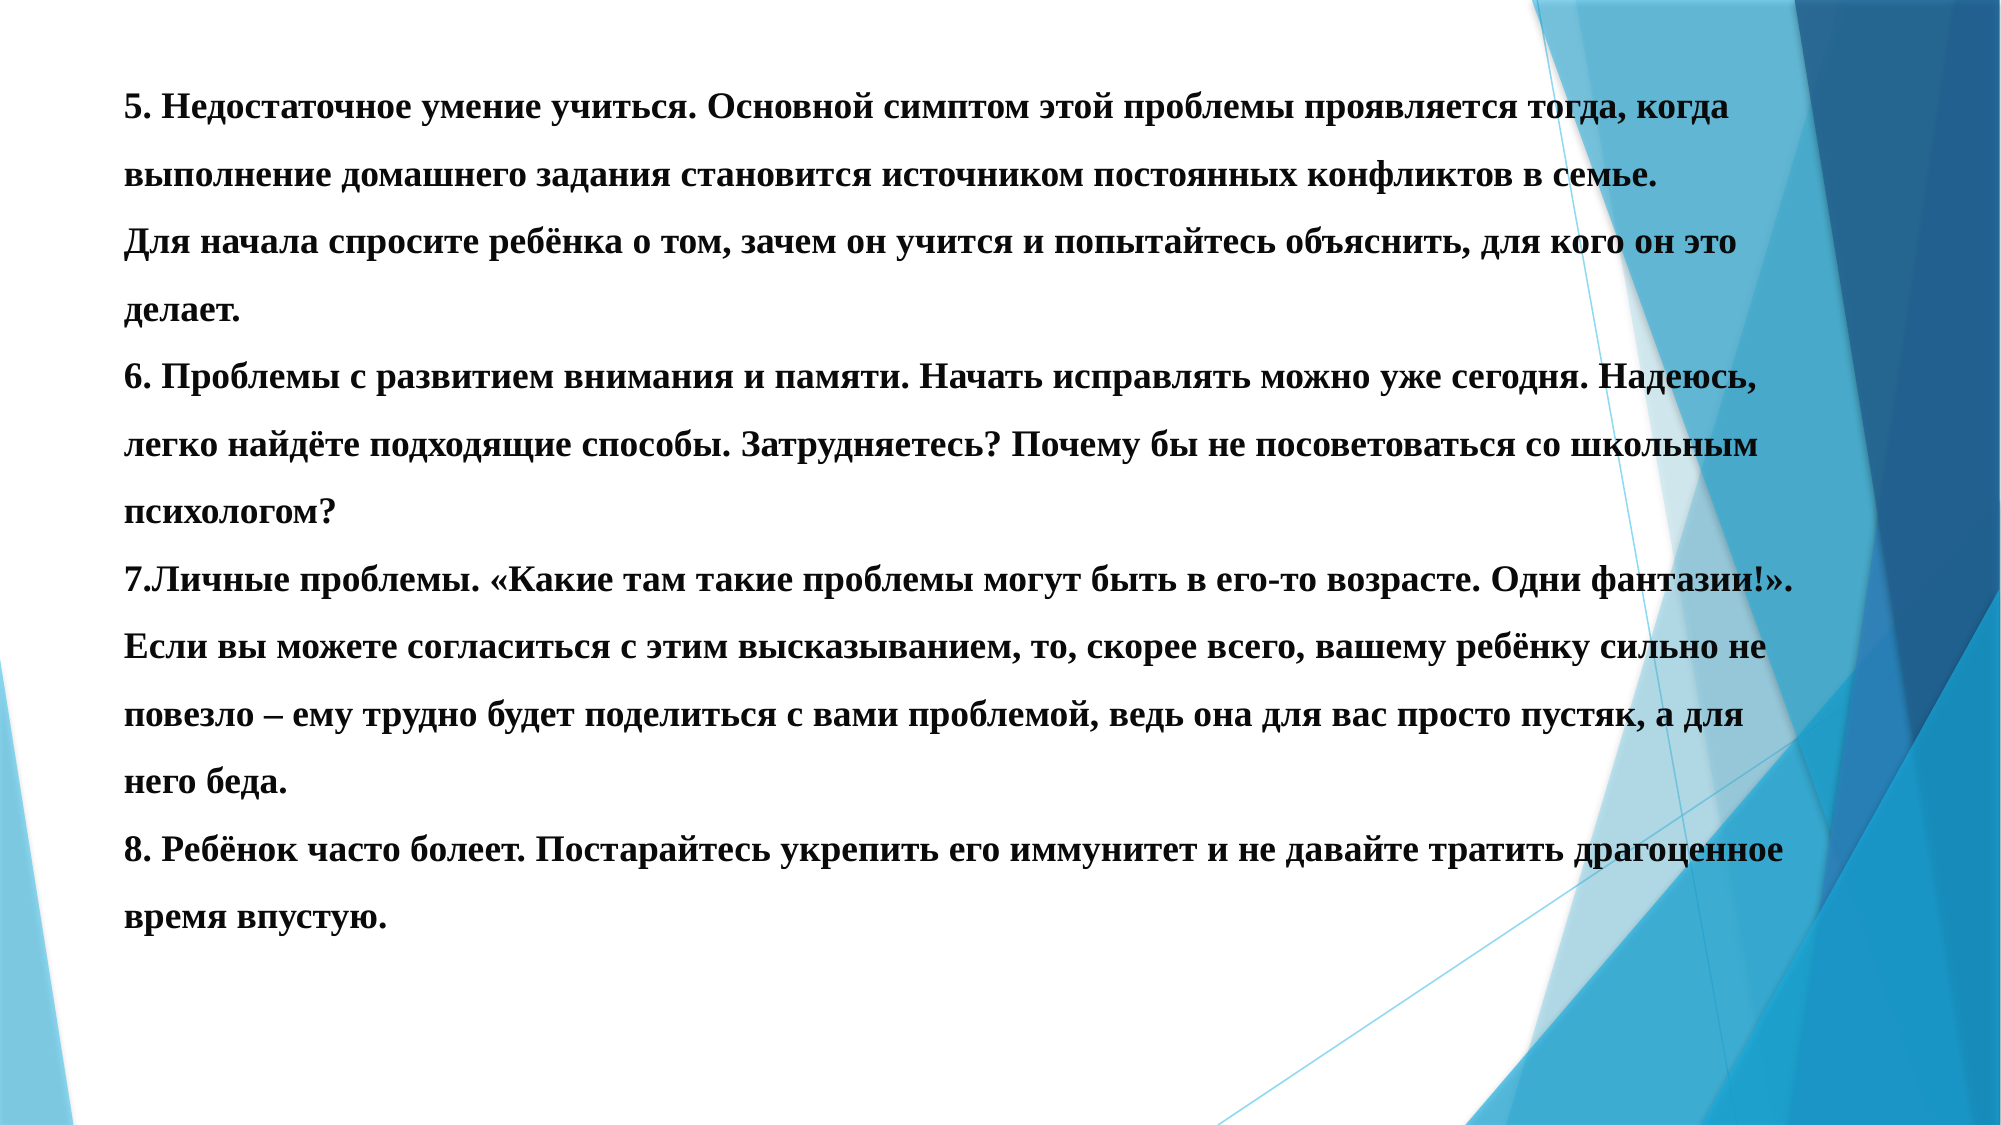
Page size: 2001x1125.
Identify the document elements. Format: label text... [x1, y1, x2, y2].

text_box 5. Недостаточное умение учиться. Основной симптом этой проблемы проявляется тогда, когда выполнение домашнего задания становится источником постоянных конфликтов в семье. Для начала спросите ребёнка о том, зачем он учится и попытайтесь объяснить, для кого он это делает. 6. Проблемы с развитием внимания и памяти. Начать исправлять можно уже сегодня. Надеюсь, легко найдёте подходящие способы. Затрудняетесь? Почему бы не посоветоваться со школьным психологом? 7.Личные проблемы. «Какие там такие проблемы могут быть в его-то возрасте. Одни фантазии!». Если вы можете согласиться с этим высказыванием, то, скорее всего, вашему ребёнку сильно не повезло – ему трудно будет поделиться с вами проблемой, ведь она для вас просто пустяк, а для него беда. 8. Ребёнок часто болеет. Постарайтесь укрепить его иммунитет и не давайте тратить драгоценное время впустую. [109, 51, 1838, 944]
